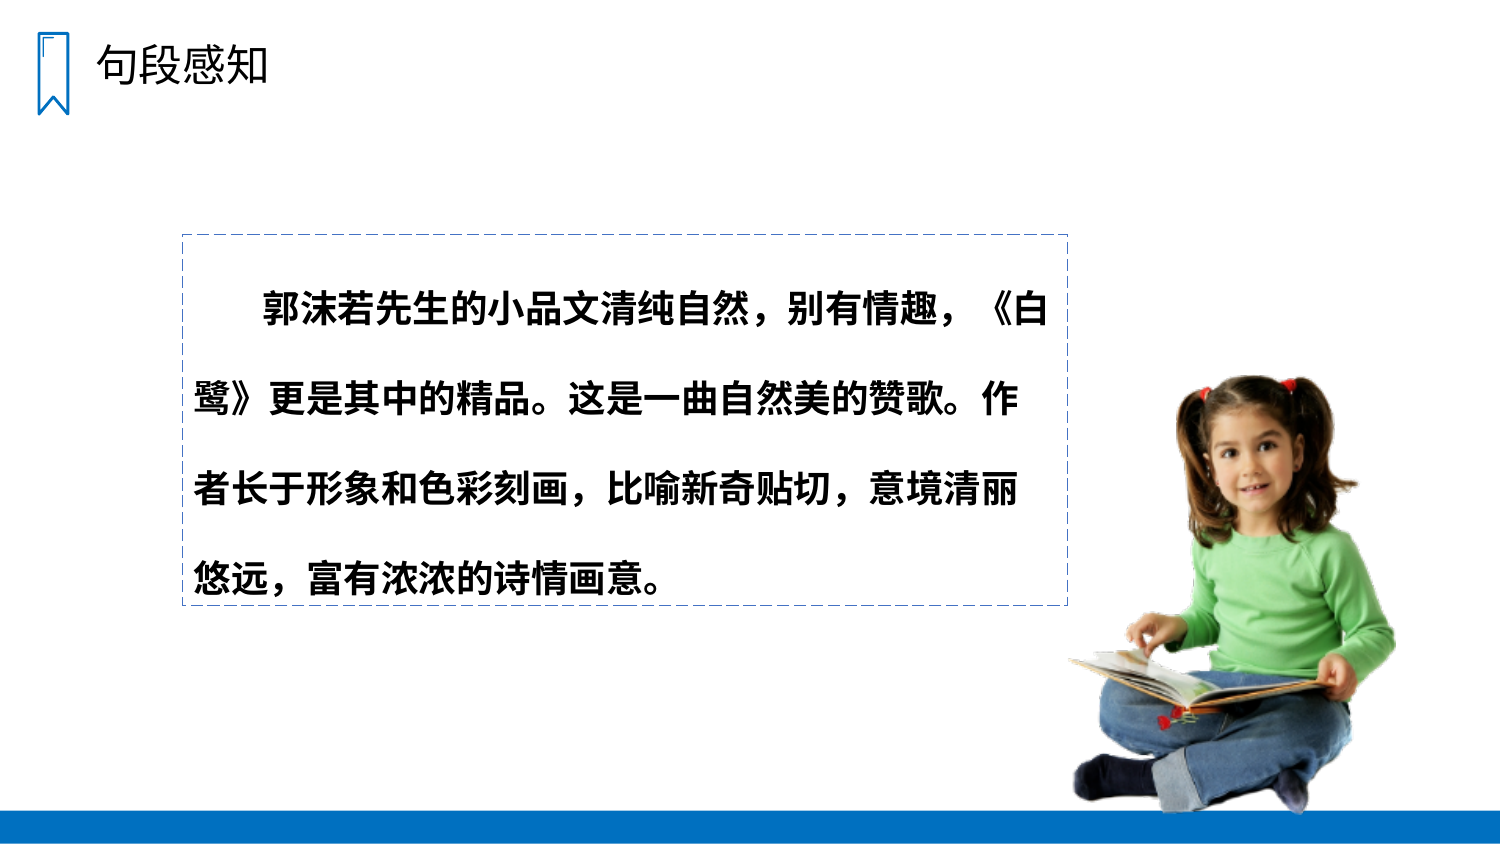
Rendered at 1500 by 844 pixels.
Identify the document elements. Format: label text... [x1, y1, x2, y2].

picture [1067, 374, 1396, 815]
text_box 句段感知 [83, 32, 282, 96]
text_box 郭沫若先生的小品文清纯自然，别有情趣，《白鹭》更是其中的精品。这是一曲自然美的赞歌。作者长于形象和色彩刻画，比喻新奇贴切，意境清丽悠远，富有浓浓的诗情画意。 [182, 234, 1068, 606]
